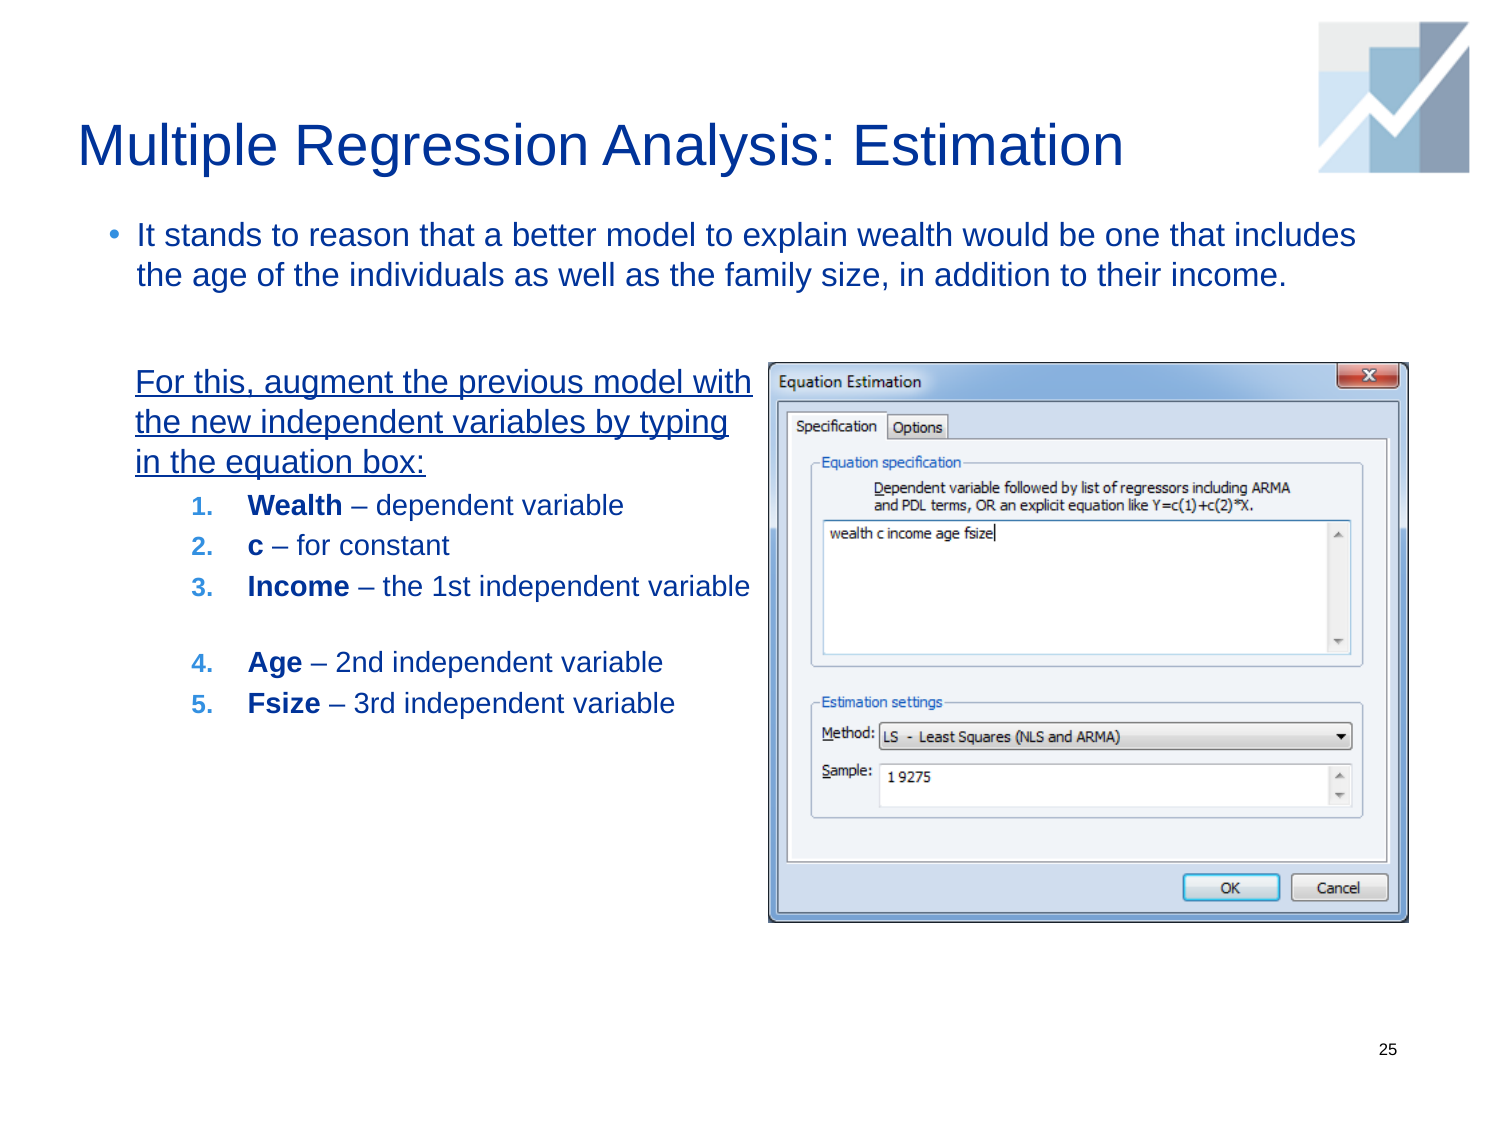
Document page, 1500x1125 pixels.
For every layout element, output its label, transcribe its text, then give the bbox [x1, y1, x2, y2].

slide_number 25 [1262, 1015, 1413, 1067]
title Multiple Regression Analysis: Estimation [62, 0, 1500, 185]
list For this, augment the previous model with the new independent variables by typing in the equation box: Wealth – dependent variable c – for constant Income – the 1st independent variable Age – 2nd independent variable Fsize – 3rd independent variable [120, 363, 765, 916]
text_box It stands to reason that a better model to explain wealth would be one that includes the age of the individuals as well as the family size, in addition to their income. [93, 206, 1397, 363]
picture [768, 362, 1410, 923]
